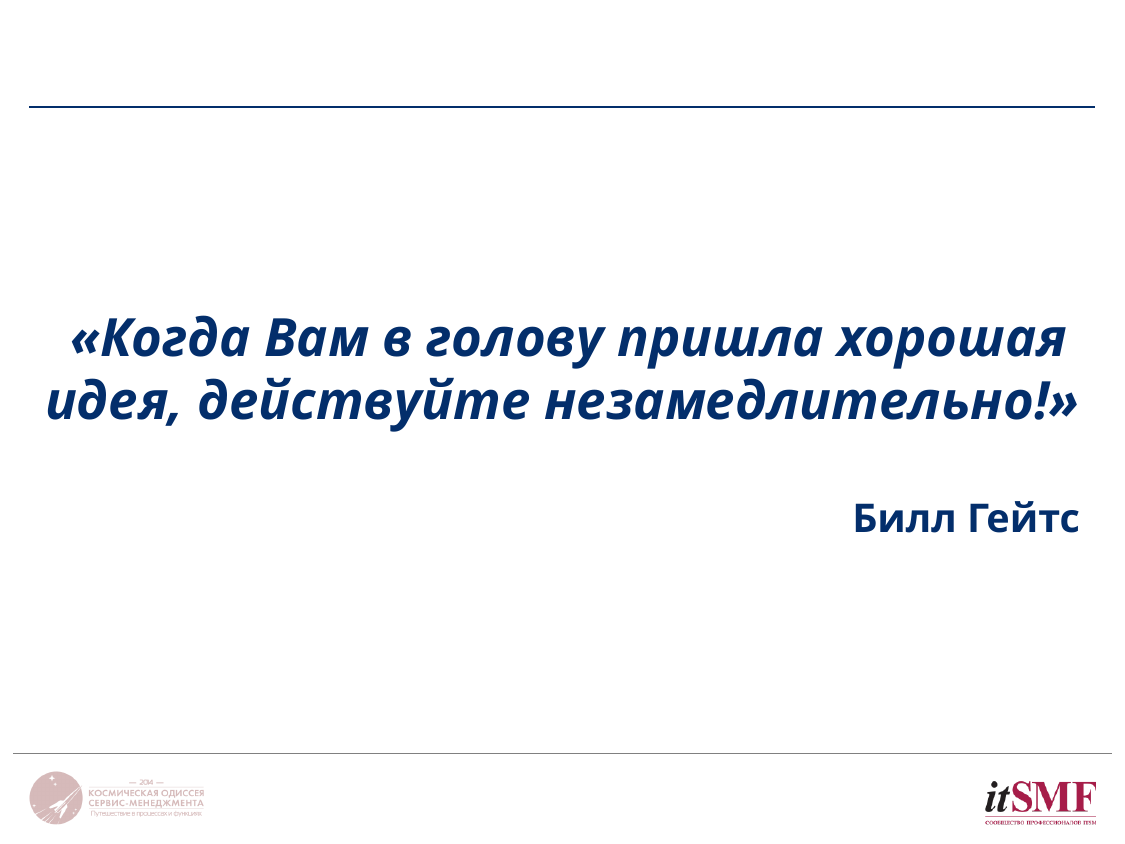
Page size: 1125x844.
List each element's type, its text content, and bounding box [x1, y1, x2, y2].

list «Когда Вам в голову пришла хорошая идея, действуйте незамедлительно!» Билл Гейтс [29, 291, 1096, 552]
picture [985, 781, 1096, 825]
